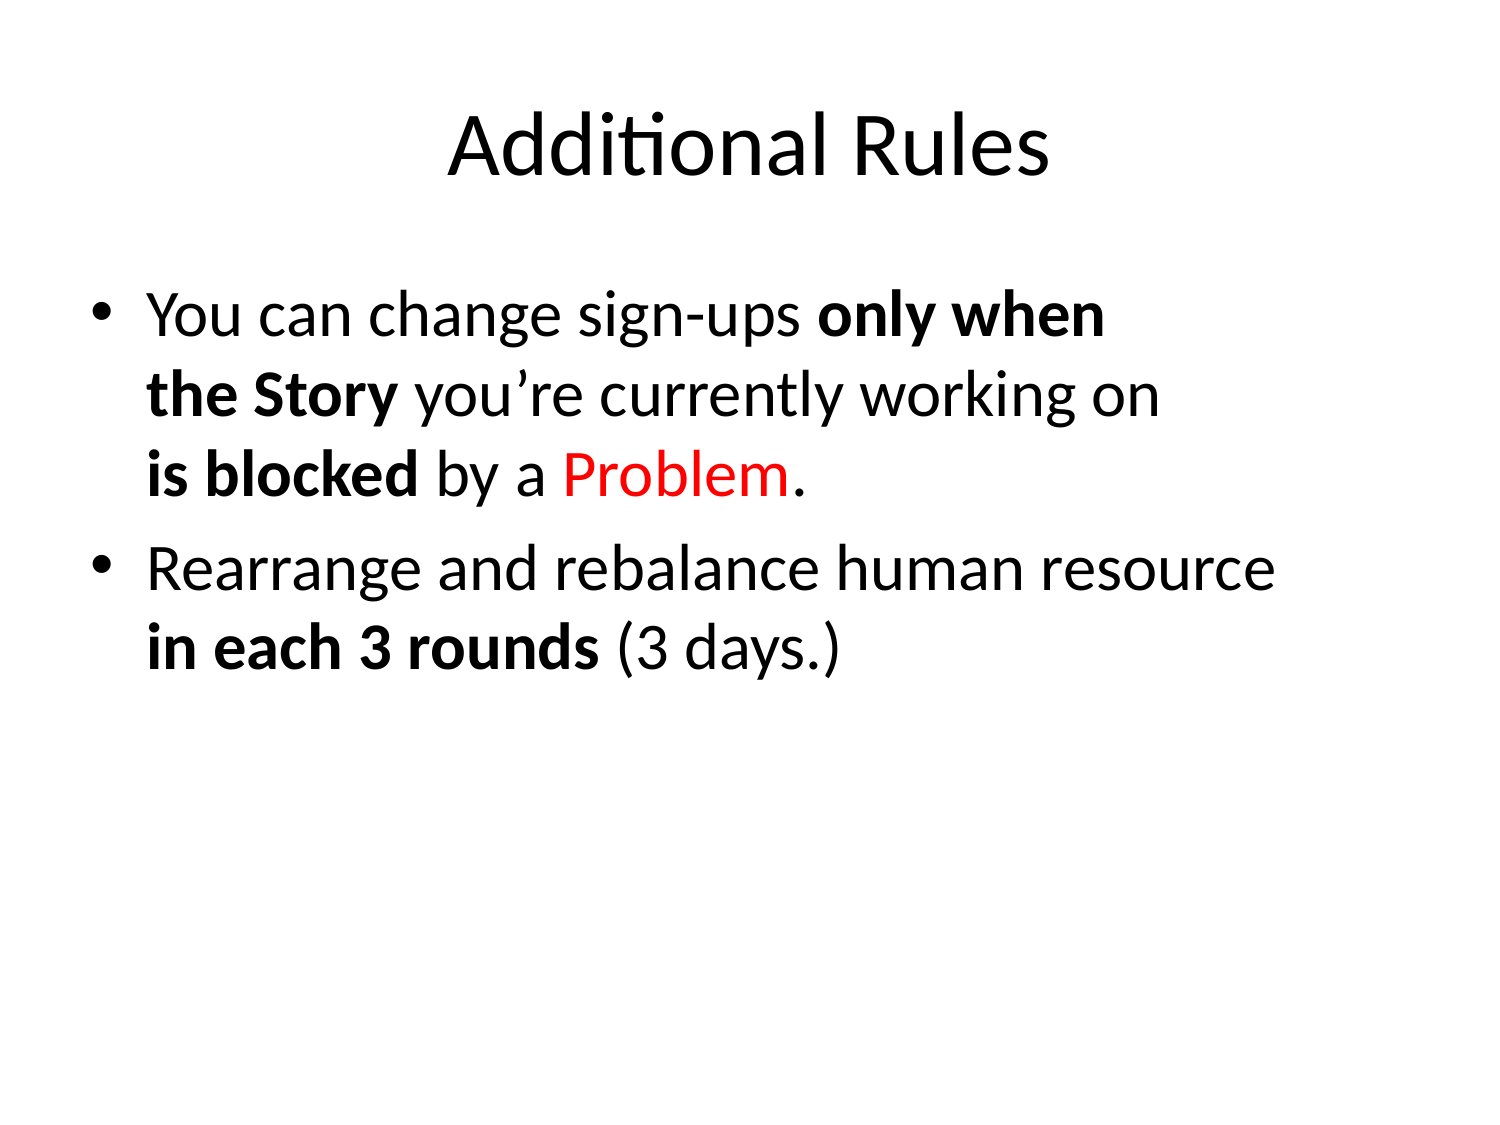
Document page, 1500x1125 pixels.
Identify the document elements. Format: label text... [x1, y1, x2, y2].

title Additional Rules [74, 44, 1426, 233]
list You can change sign-ups only when the Story you’re currently working on is blocked by a Problem. Rearrange and rebalance human resource in each 3 rounds (3 days.) [74, 262, 1426, 1006]
